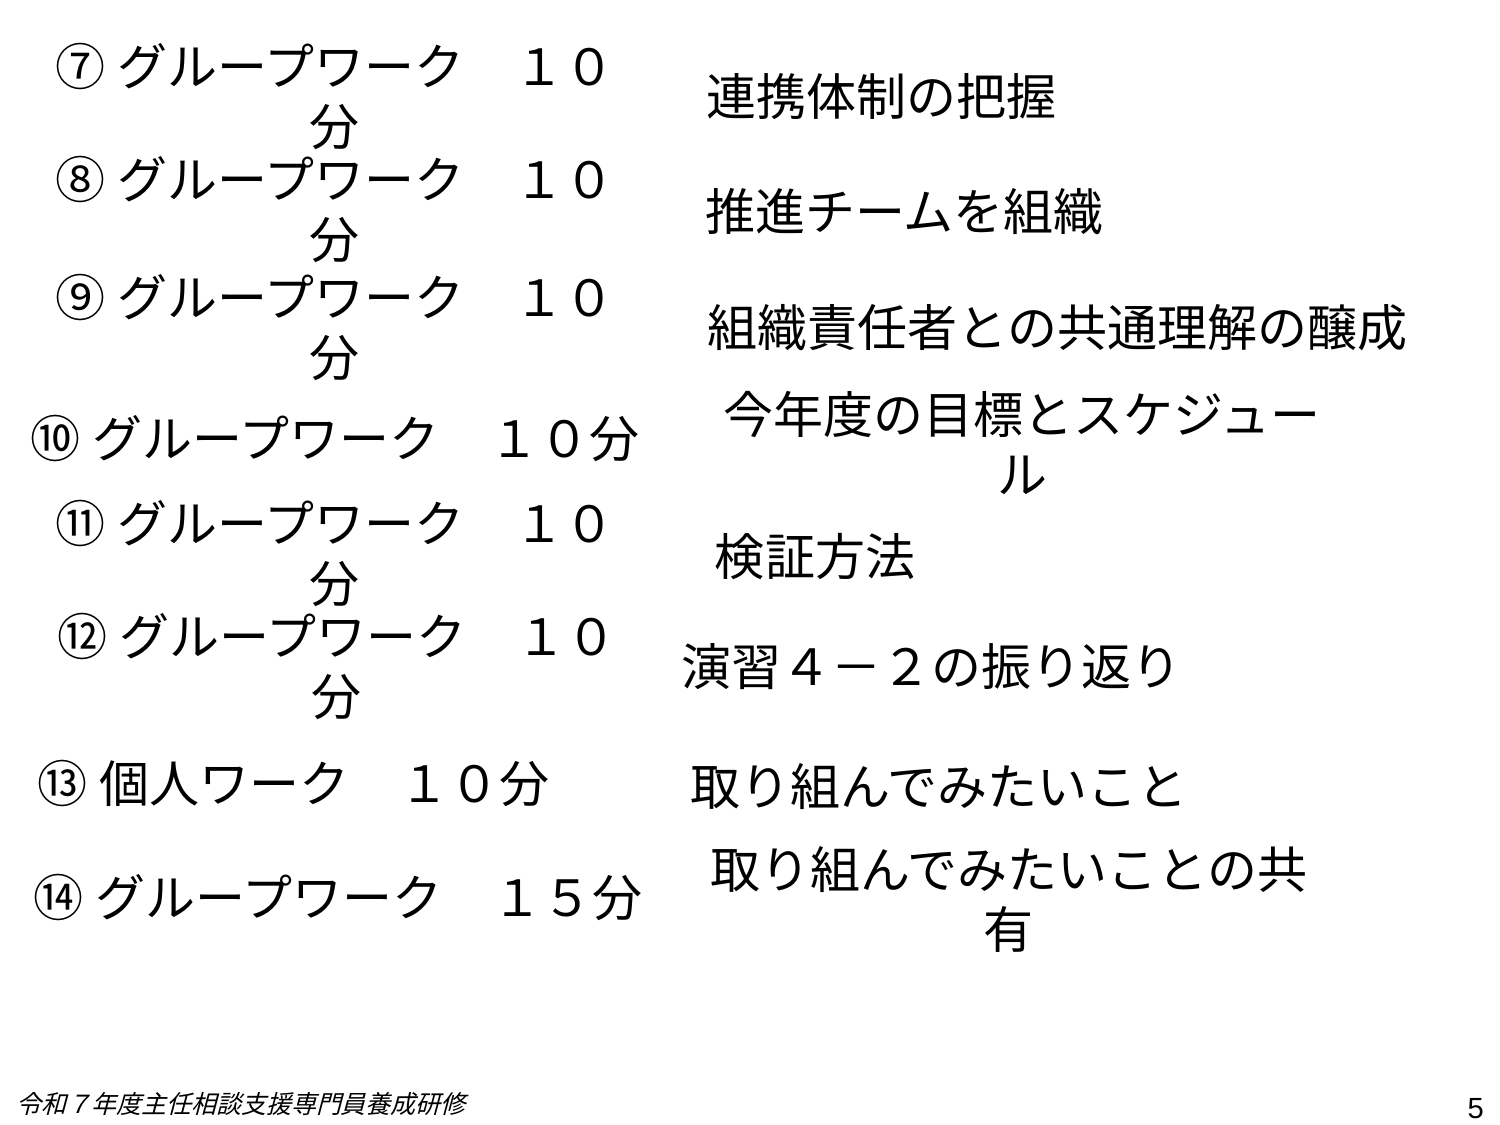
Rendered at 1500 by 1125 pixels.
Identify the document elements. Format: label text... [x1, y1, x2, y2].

title ⑧グループワーク １０分 [32, 172, 637, 244]
text_box 推進チームを組織 [685, 174, 1123, 246]
text_box 連携体制の把握 [633, 57, 1130, 135]
footer 令和７年度主任相談支援専門員養成研修 [1, 1080, 547, 1125]
text_box 検証方法 [679, 516, 951, 594]
text_box 演習４－２の振り返り [608, 619, 1254, 712]
text_box ⑬個人ワーク １０分 [0, 741, 597, 824]
text_box ⑫グループワーク １０分 [34, 624, 608, 707]
text_box ⑪グループワーク １０分 [32, 511, 637, 595]
text_box ⑨グループワーク １０分 [26, 290, 643, 362]
text_box 取り組んでみたいこと [608, 739, 1270, 832]
text_box ⑭グループワーク １５分 [15, 855, 662, 939]
text_box 今年度の目標とスケジュール [685, 408, 1359, 480]
slide_number 5 [1148, 1081, 1499, 1125]
text_box 取り組んでみたいことの共有 [685, 839, 1332, 957]
text_box 組織責任者との共通理解の醸成 [685, 290, 1430, 362]
text_box ⑦グループワーク １０分 [38, 42, 632, 149]
text_box ⑩グループワーク １０分 [15, 402, 655, 473]
